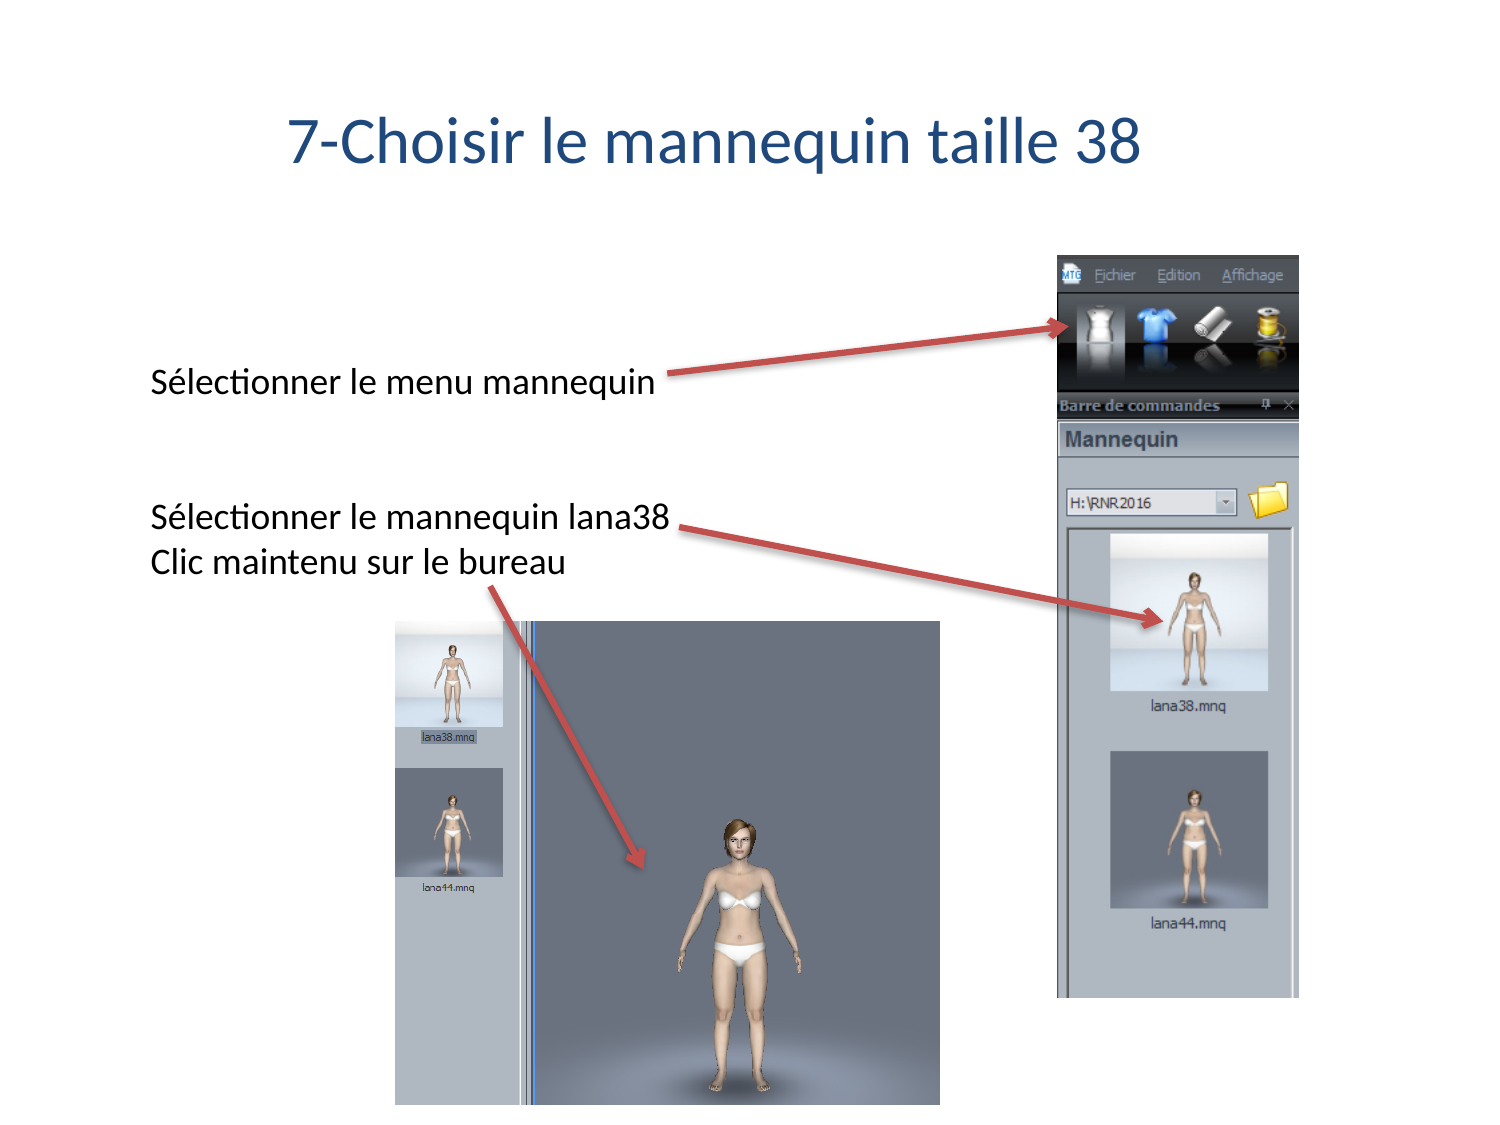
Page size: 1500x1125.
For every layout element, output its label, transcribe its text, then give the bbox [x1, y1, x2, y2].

title 7-Choisir le mannequin taille 38 [39, 42, 1390, 231]
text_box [678, 526, 1164, 622]
picture [395, 621, 941, 1105]
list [1056, 255, 1299, 998]
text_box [489, 585, 644, 870]
text_box Sélectionner le menu mannequin Sélectionner le mannequin lana38 Clic maintenu sur le bureau [135, 349, 715, 590]
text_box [667, 325, 1070, 374]
